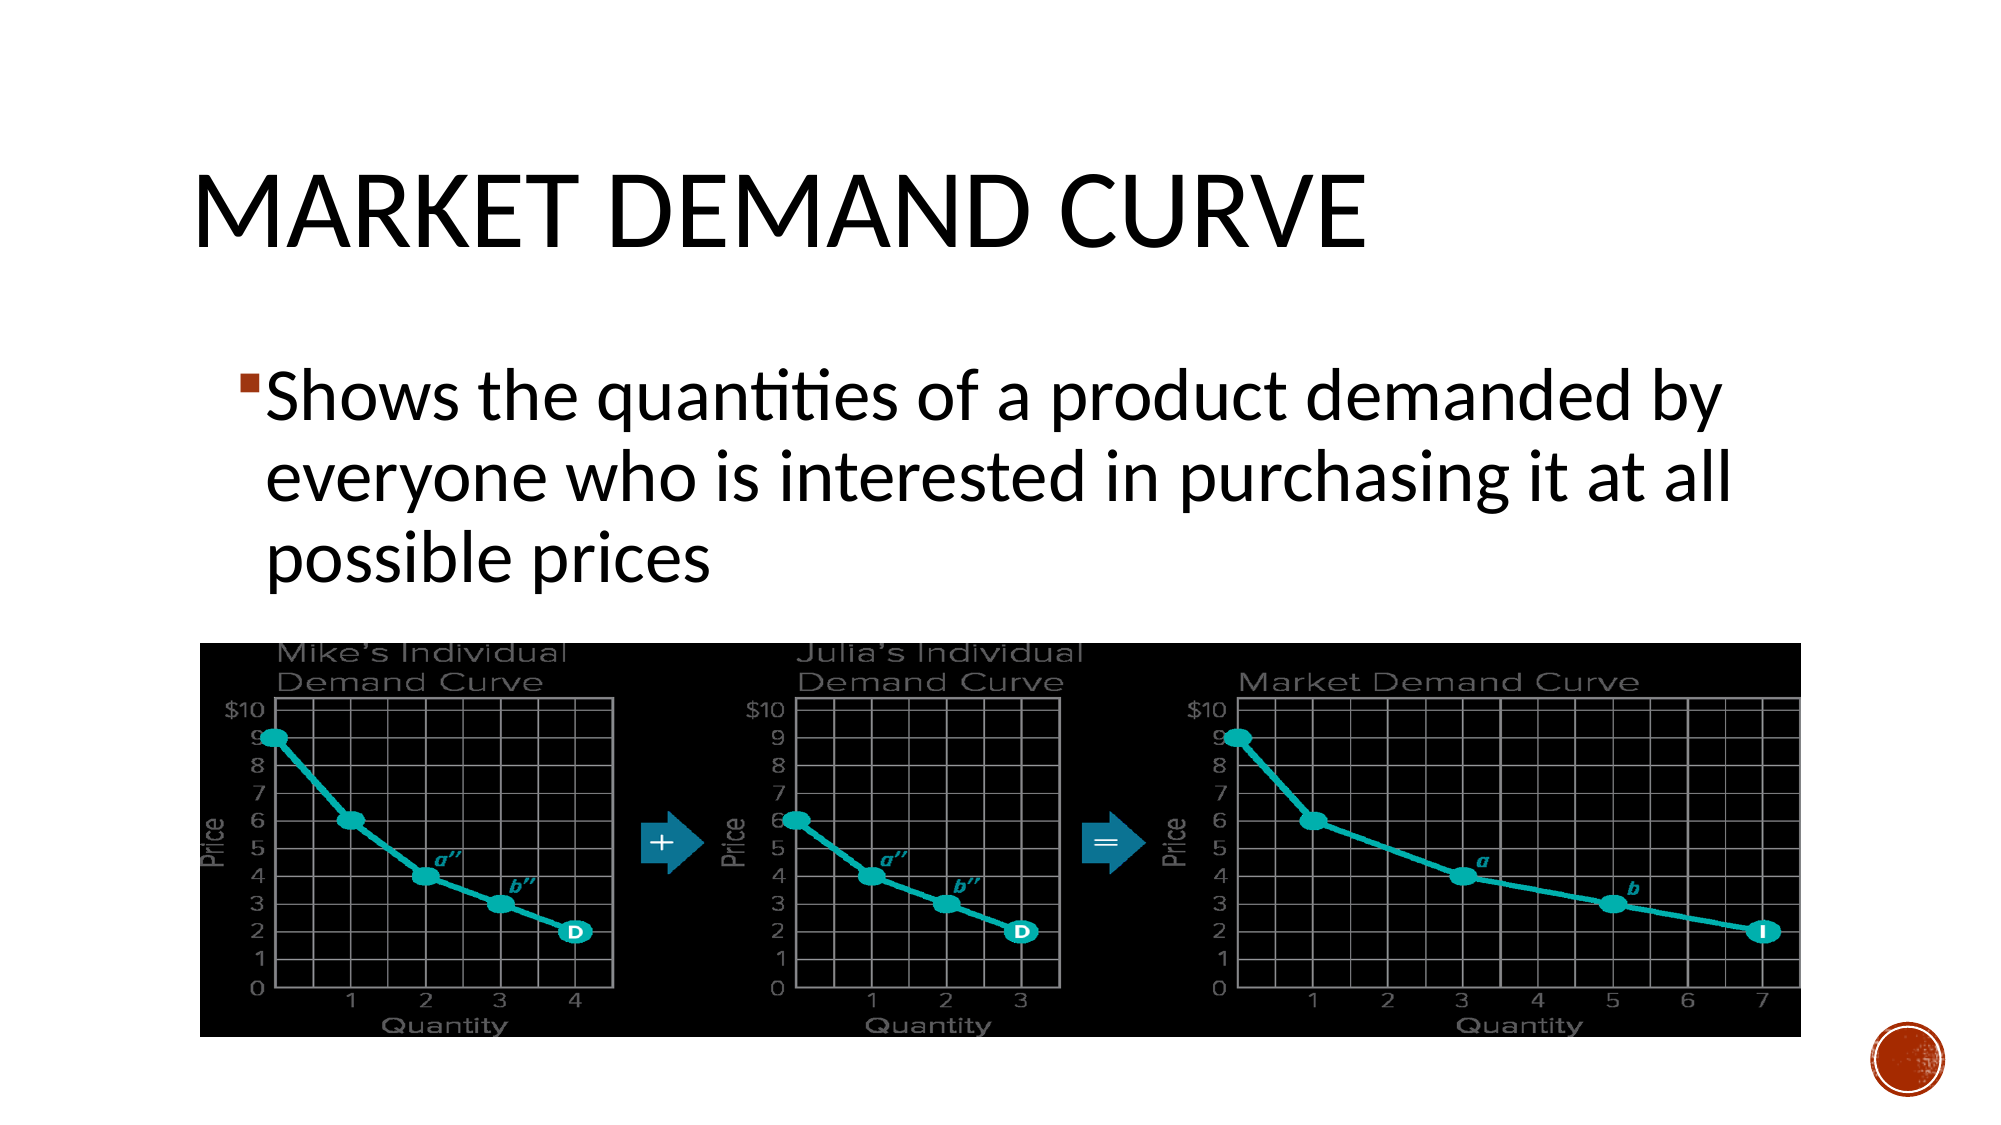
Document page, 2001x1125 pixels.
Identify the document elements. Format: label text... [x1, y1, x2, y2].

list Shows the quantities of a product demanded by everyone who is interested in purchasing it at all possible prices [175, 348, 1826, 1013]
picture [200, 644, 1801, 1037]
title Market Demand Curve [175, 79, 1826, 344]
